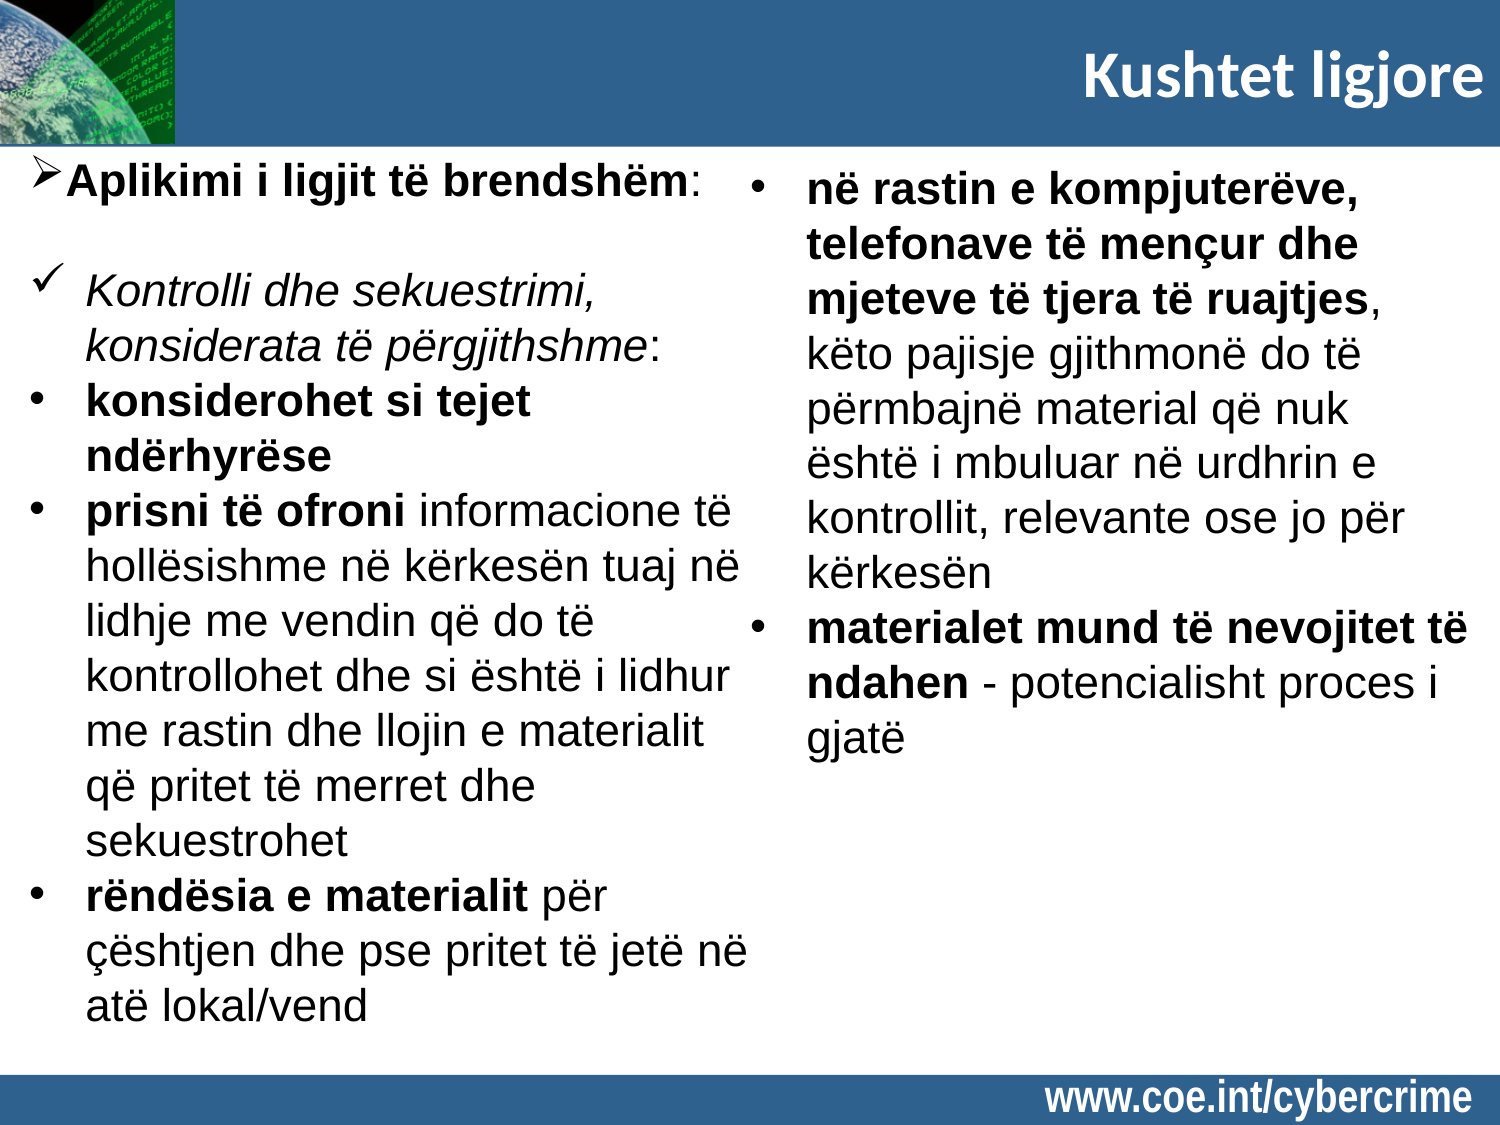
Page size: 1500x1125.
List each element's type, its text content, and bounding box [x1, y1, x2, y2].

text_box [0, 1073, 1030, 1125]
picture [0, 0, 175, 144]
text_box në rastin e kompjuterëve, telefonave të mençur dhe mjeteve të tjera të ruajtjes, këto pajisje gjithmonë do të përmbajnë material që nuk është i mbuluar në urdhrin e kontrollit, relevante ose jo për kërkesën materialet mund të nevojitet të ndahen - potencialisht proces i gjatë [735, 150, 1486, 771]
text_box Kushtet ligjore [179, 0, 1500, 149]
text_box Aplikimi i ligjit të brendshëm: Kontrolli dhe sekuestrimi, konsiderata të përgjithshme: konsiderohet si tejet ndërhyrëse prisni të ofroni informacione të hollësishme në kërkesën tuaj në lidhje me vendin që do të kontrollohet dhe si është i lidhur me rastin dhe llojin e materialit që pritet të merret dhe sekuestrohet rëndësia e materialit për çështjen dhe pse pritet të jetë në atë lokal/vend [14, 143, 765, 1093]
text_box www.coe.int/cybercrime [1030, 1059, 1500, 1125]
